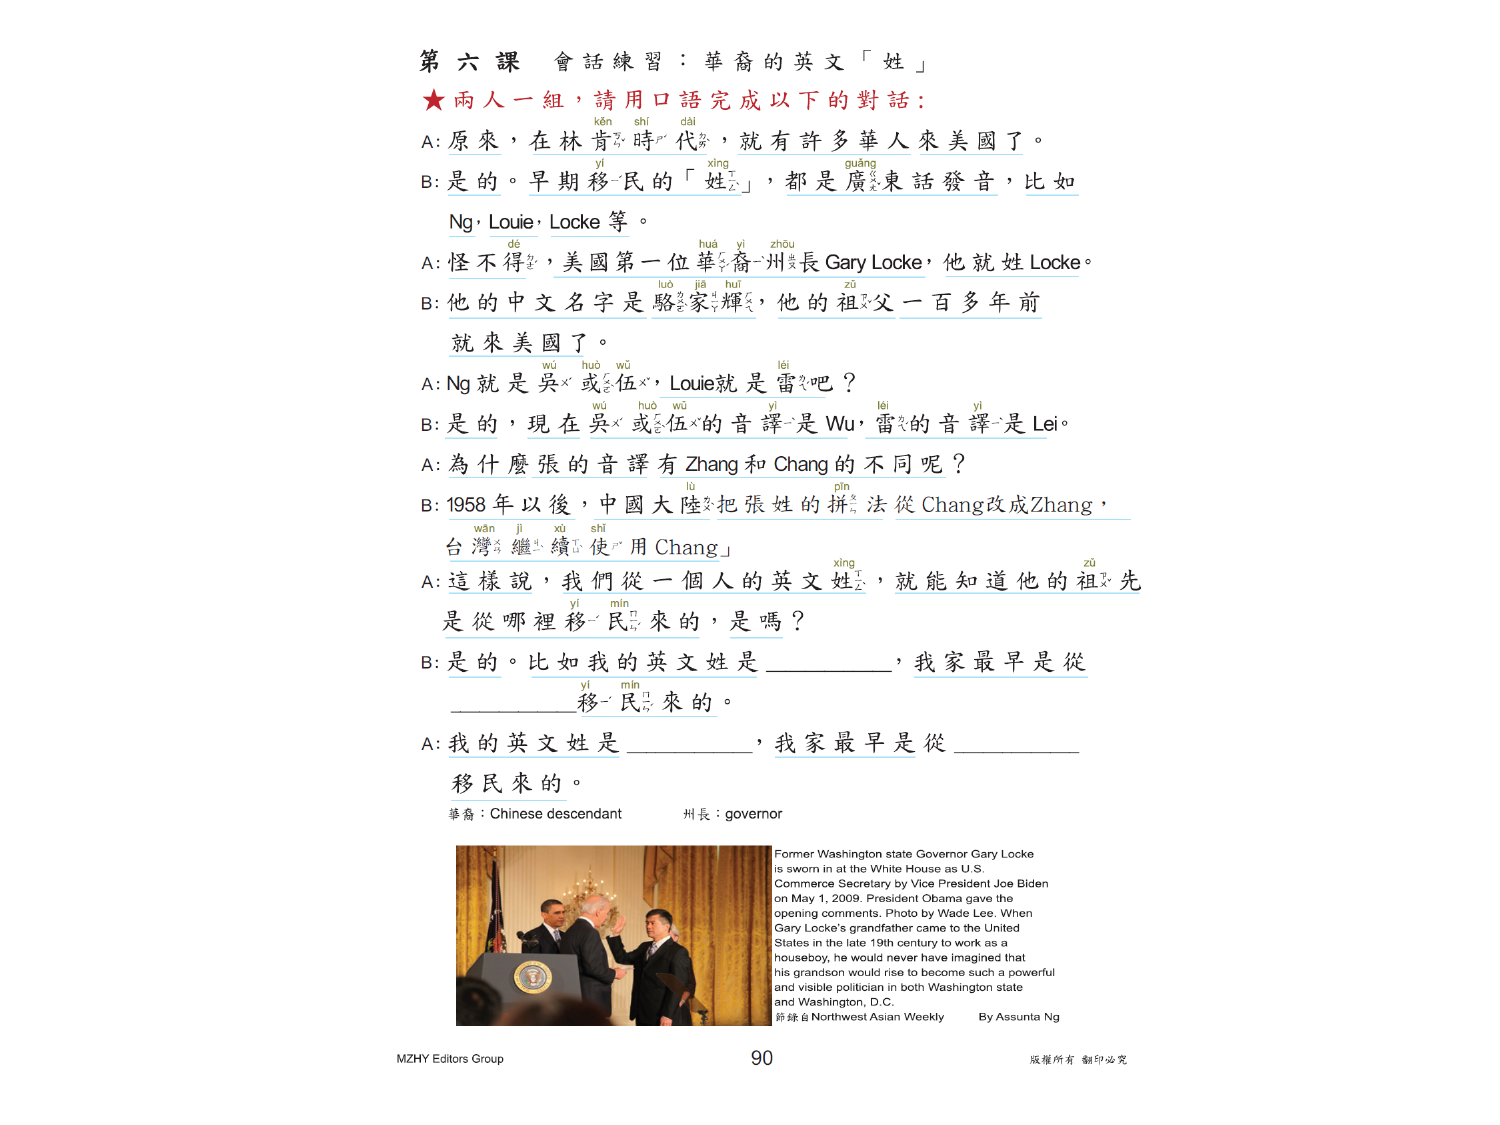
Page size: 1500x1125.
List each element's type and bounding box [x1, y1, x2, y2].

picture [371, 18, 1164, 1090]
